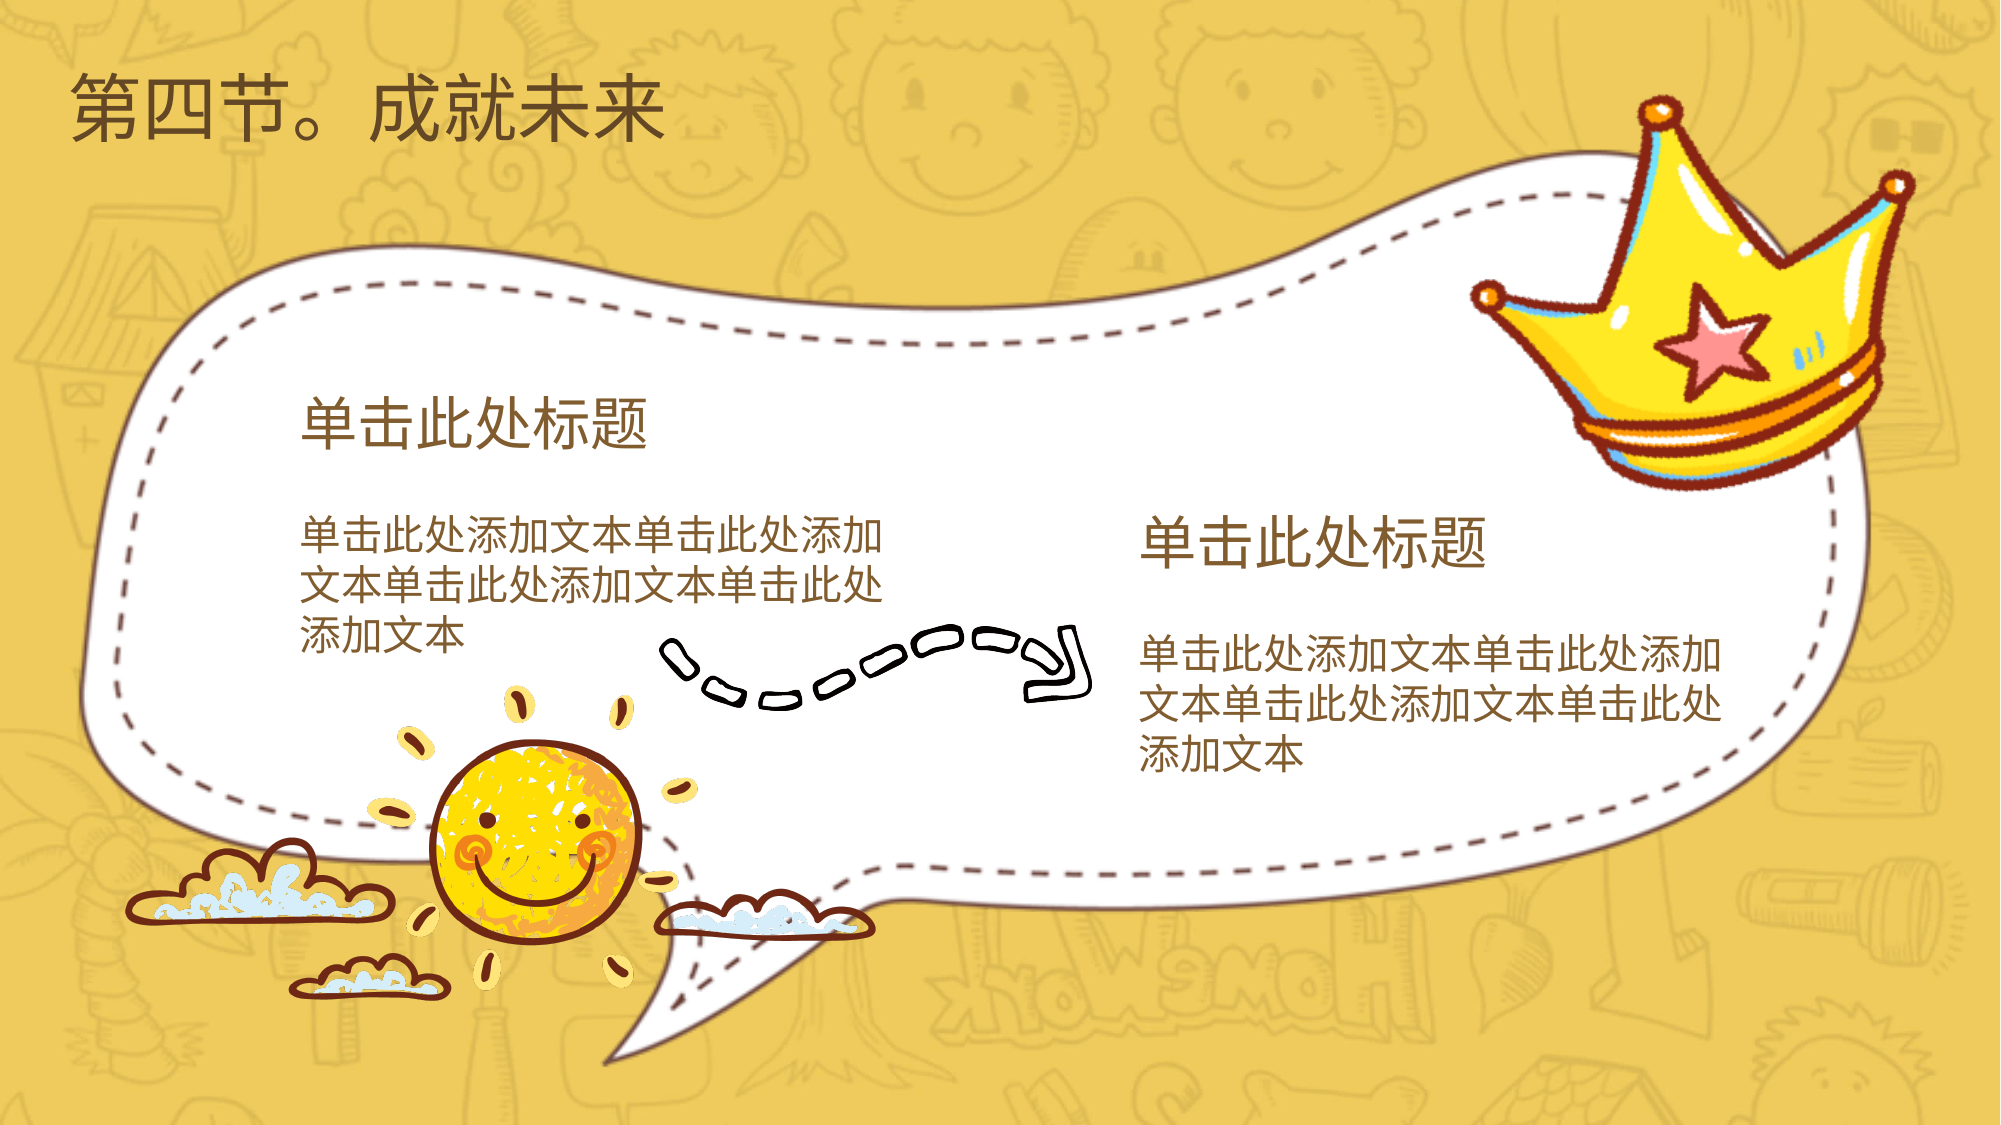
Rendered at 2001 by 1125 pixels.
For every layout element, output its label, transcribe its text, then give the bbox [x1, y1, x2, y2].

text_box 第四节。成就未来 [52, 54, 700, 159]
picture [0, 0, 2001, 1125]
